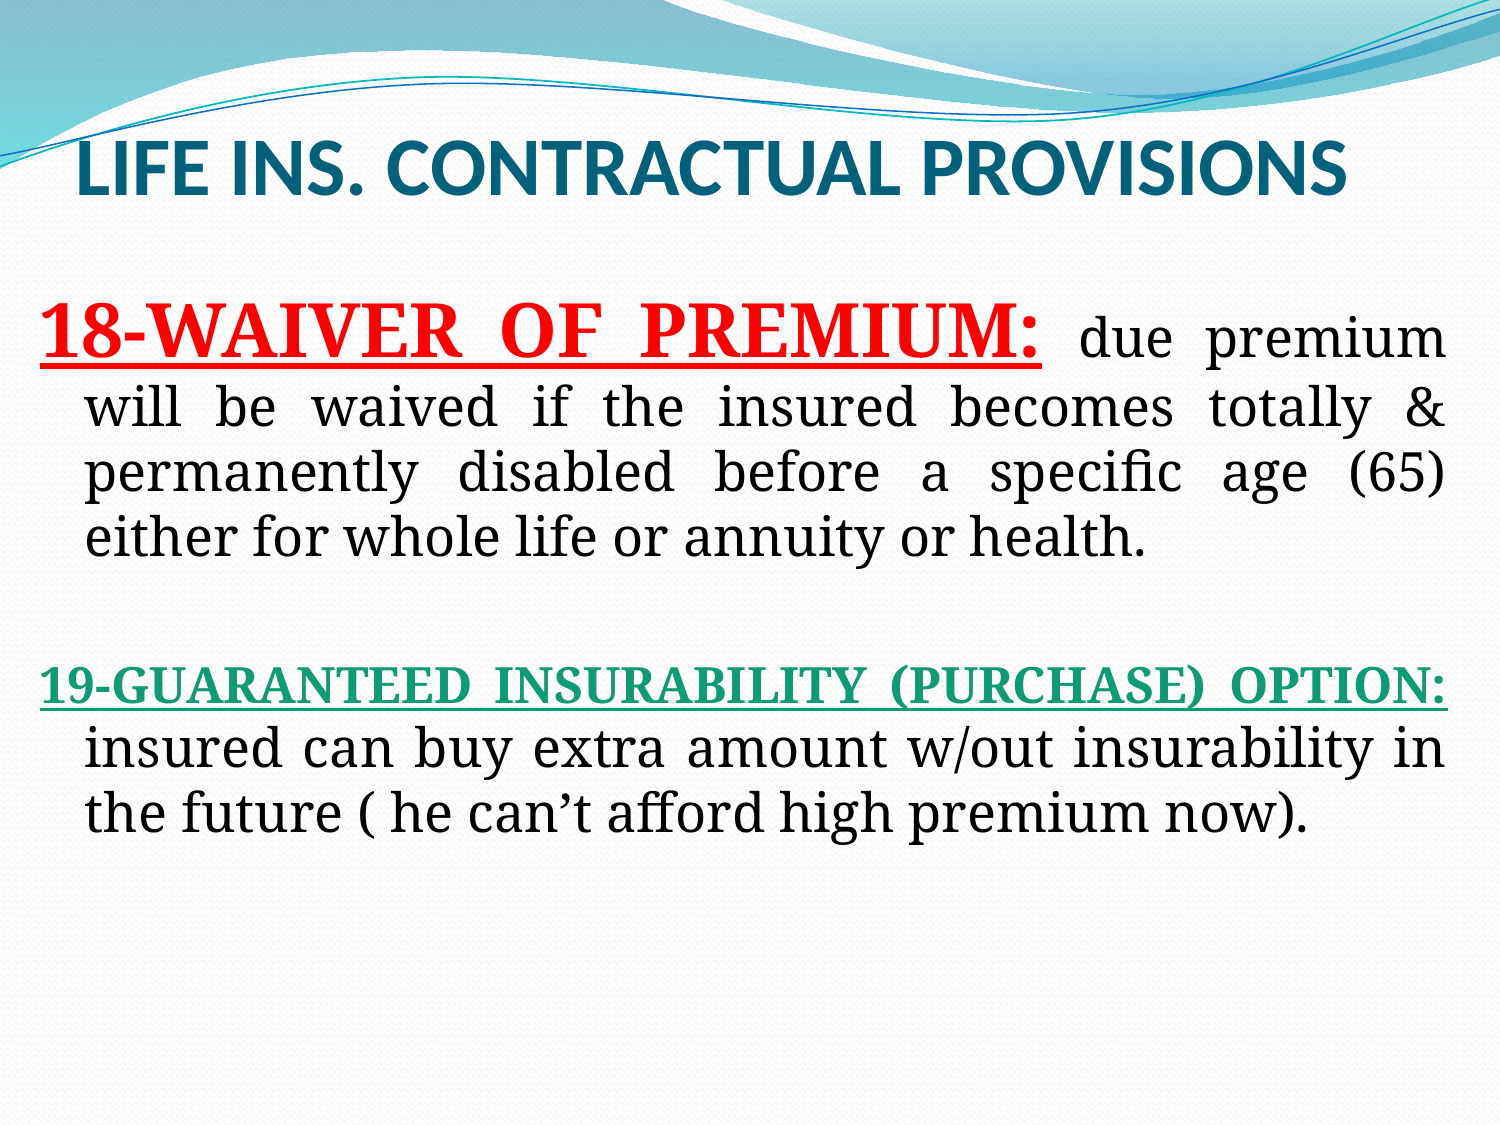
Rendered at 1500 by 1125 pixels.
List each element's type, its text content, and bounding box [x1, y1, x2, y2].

title LIFE INS. CONTRACTUAL PROVISIONS [75, 87, 1425, 213]
list 18-WAIVER OF PREMIUM: due premium will be waived if the insured becomes totally & permanently disabled before a specific age (65) either for whole life or annuity or health. 19-GUARANTEED INSURABILITY (PURCHASE) OPTION: insured can buy extra amount w/out insurability in the future ( he can’t afford high premium now). [24, 275, 1463, 1038]
